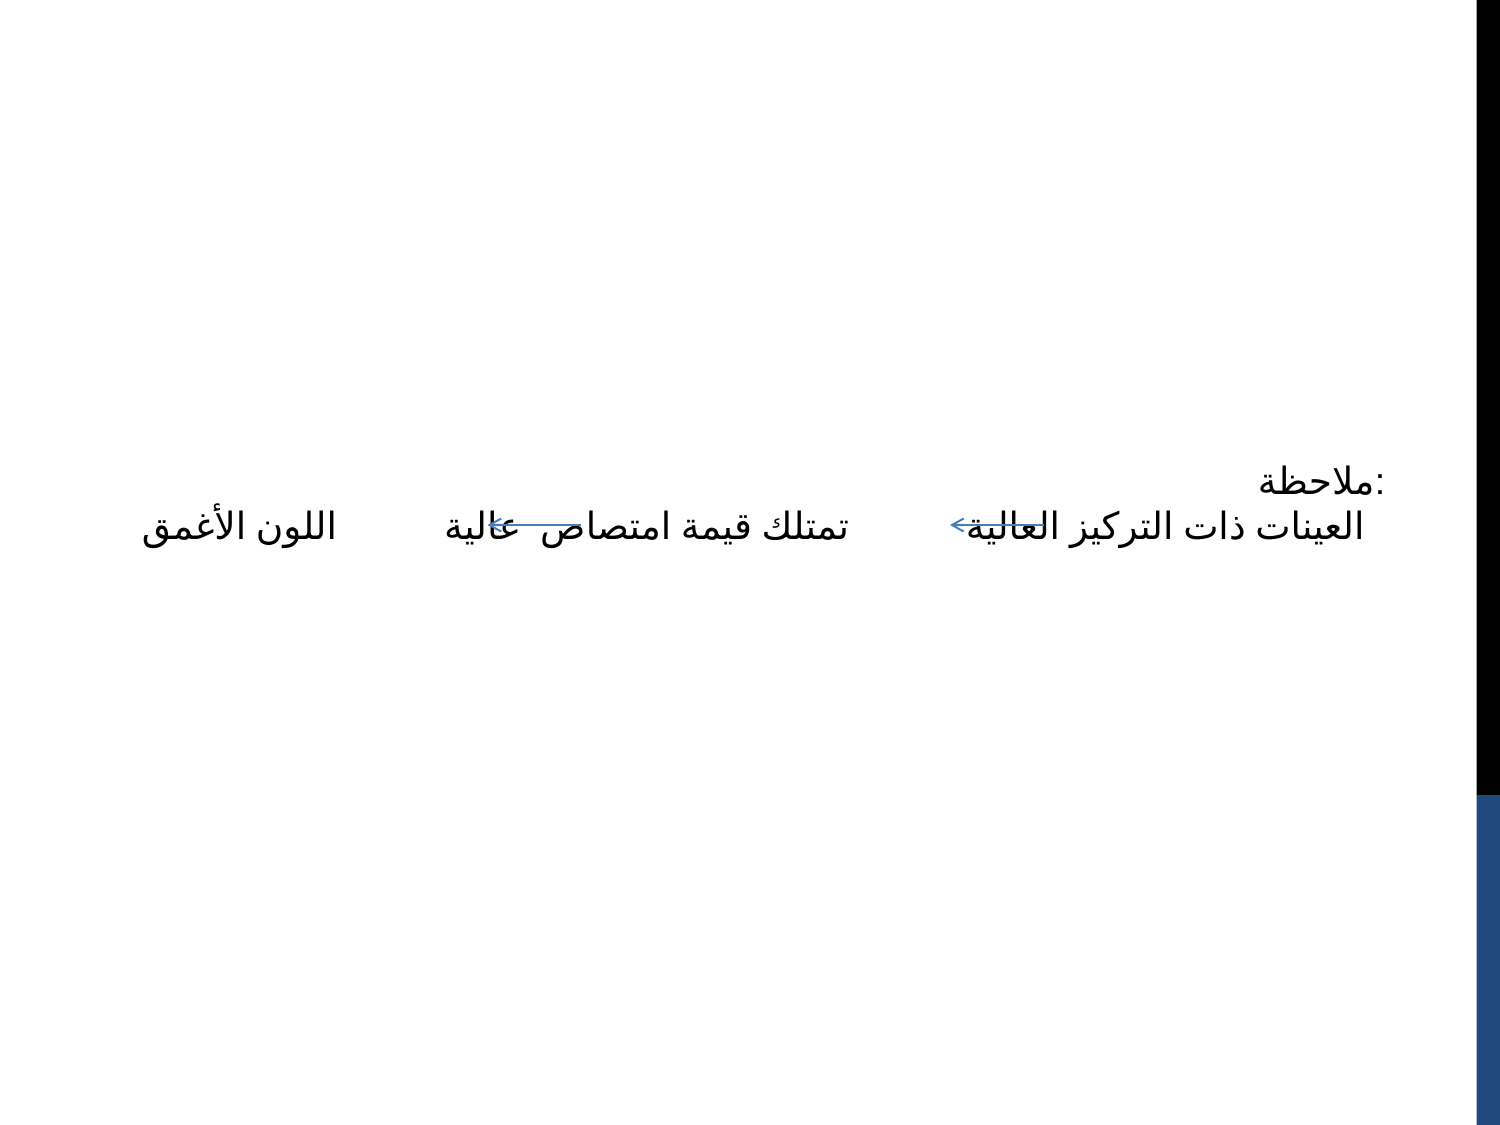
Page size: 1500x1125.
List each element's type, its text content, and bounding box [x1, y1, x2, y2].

text_box ملاحظة: العينات ذات التركيز العالية تمتلك قيمة امتصاص عالية اللون الأغمق [112, 449, 1400, 555]
